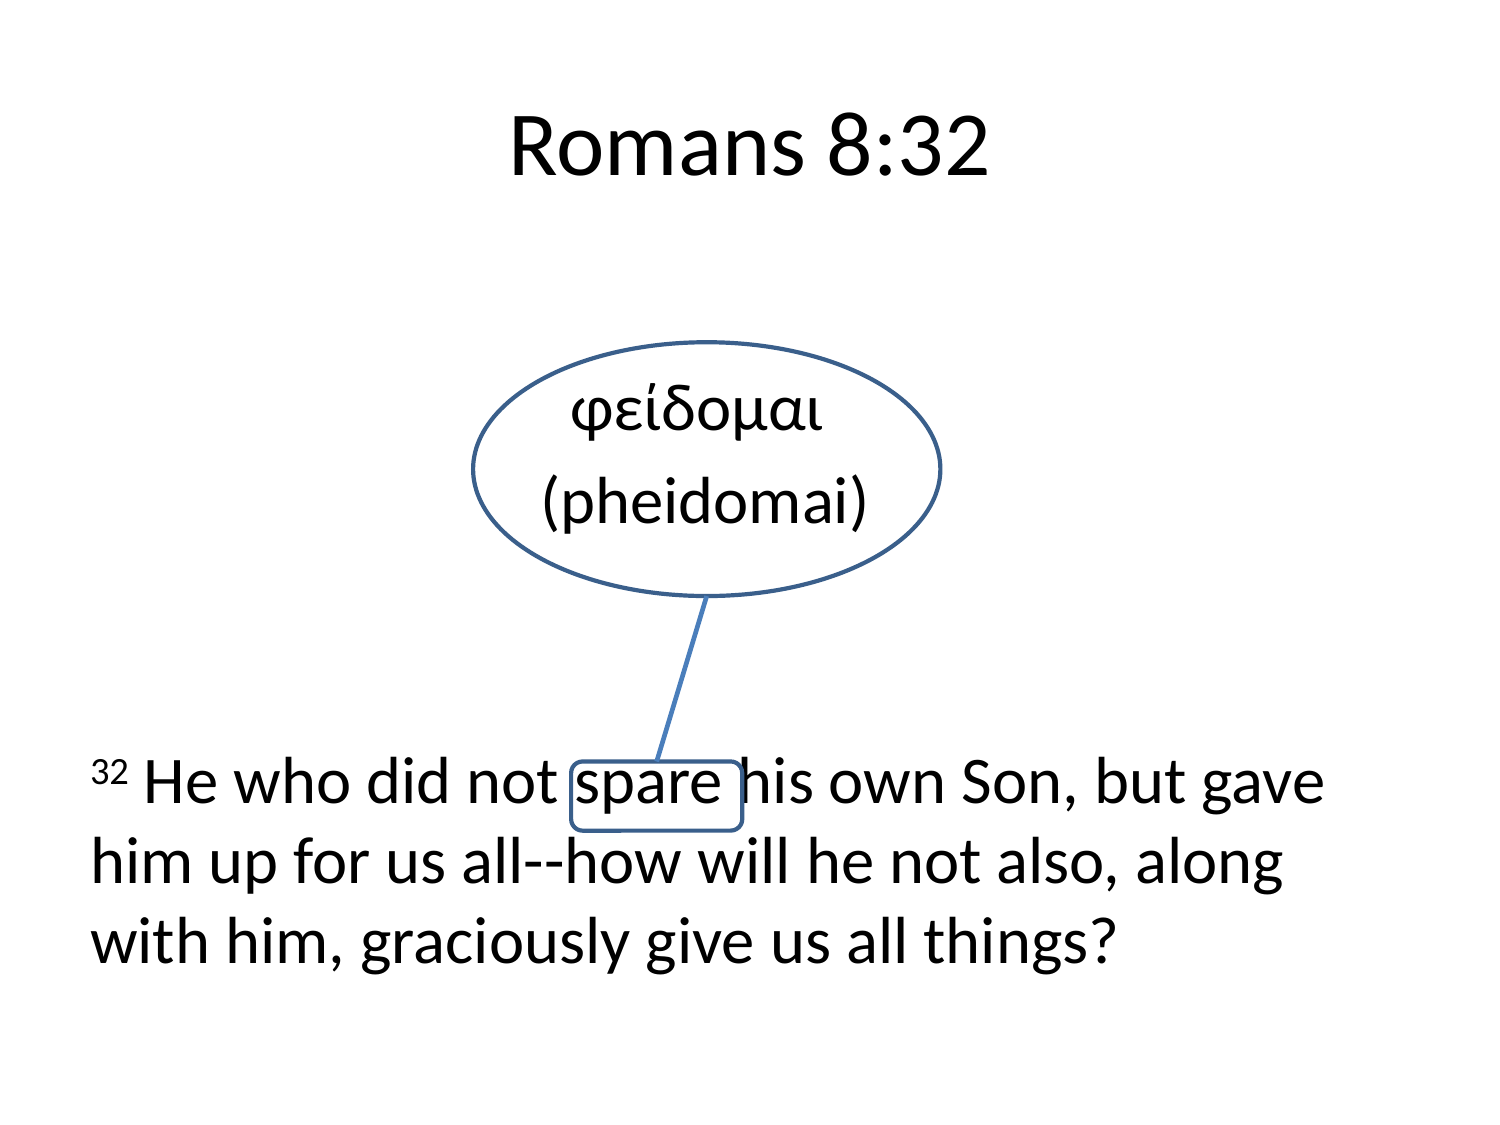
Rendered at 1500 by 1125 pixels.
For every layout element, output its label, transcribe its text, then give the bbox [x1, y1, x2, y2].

text_box [569, 759, 745, 833]
text_box [470, 340, 943, 599]
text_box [656, 595, 707, 762]
list φείδομαι (pheidomai) 32 He who did not spare his own Son, but gave him up for us all--how will he not also, along with him, graciously give us all things? [75, 262, 1425, 1005]
title Romans 8:32 [75, 45, 1425, 233]
